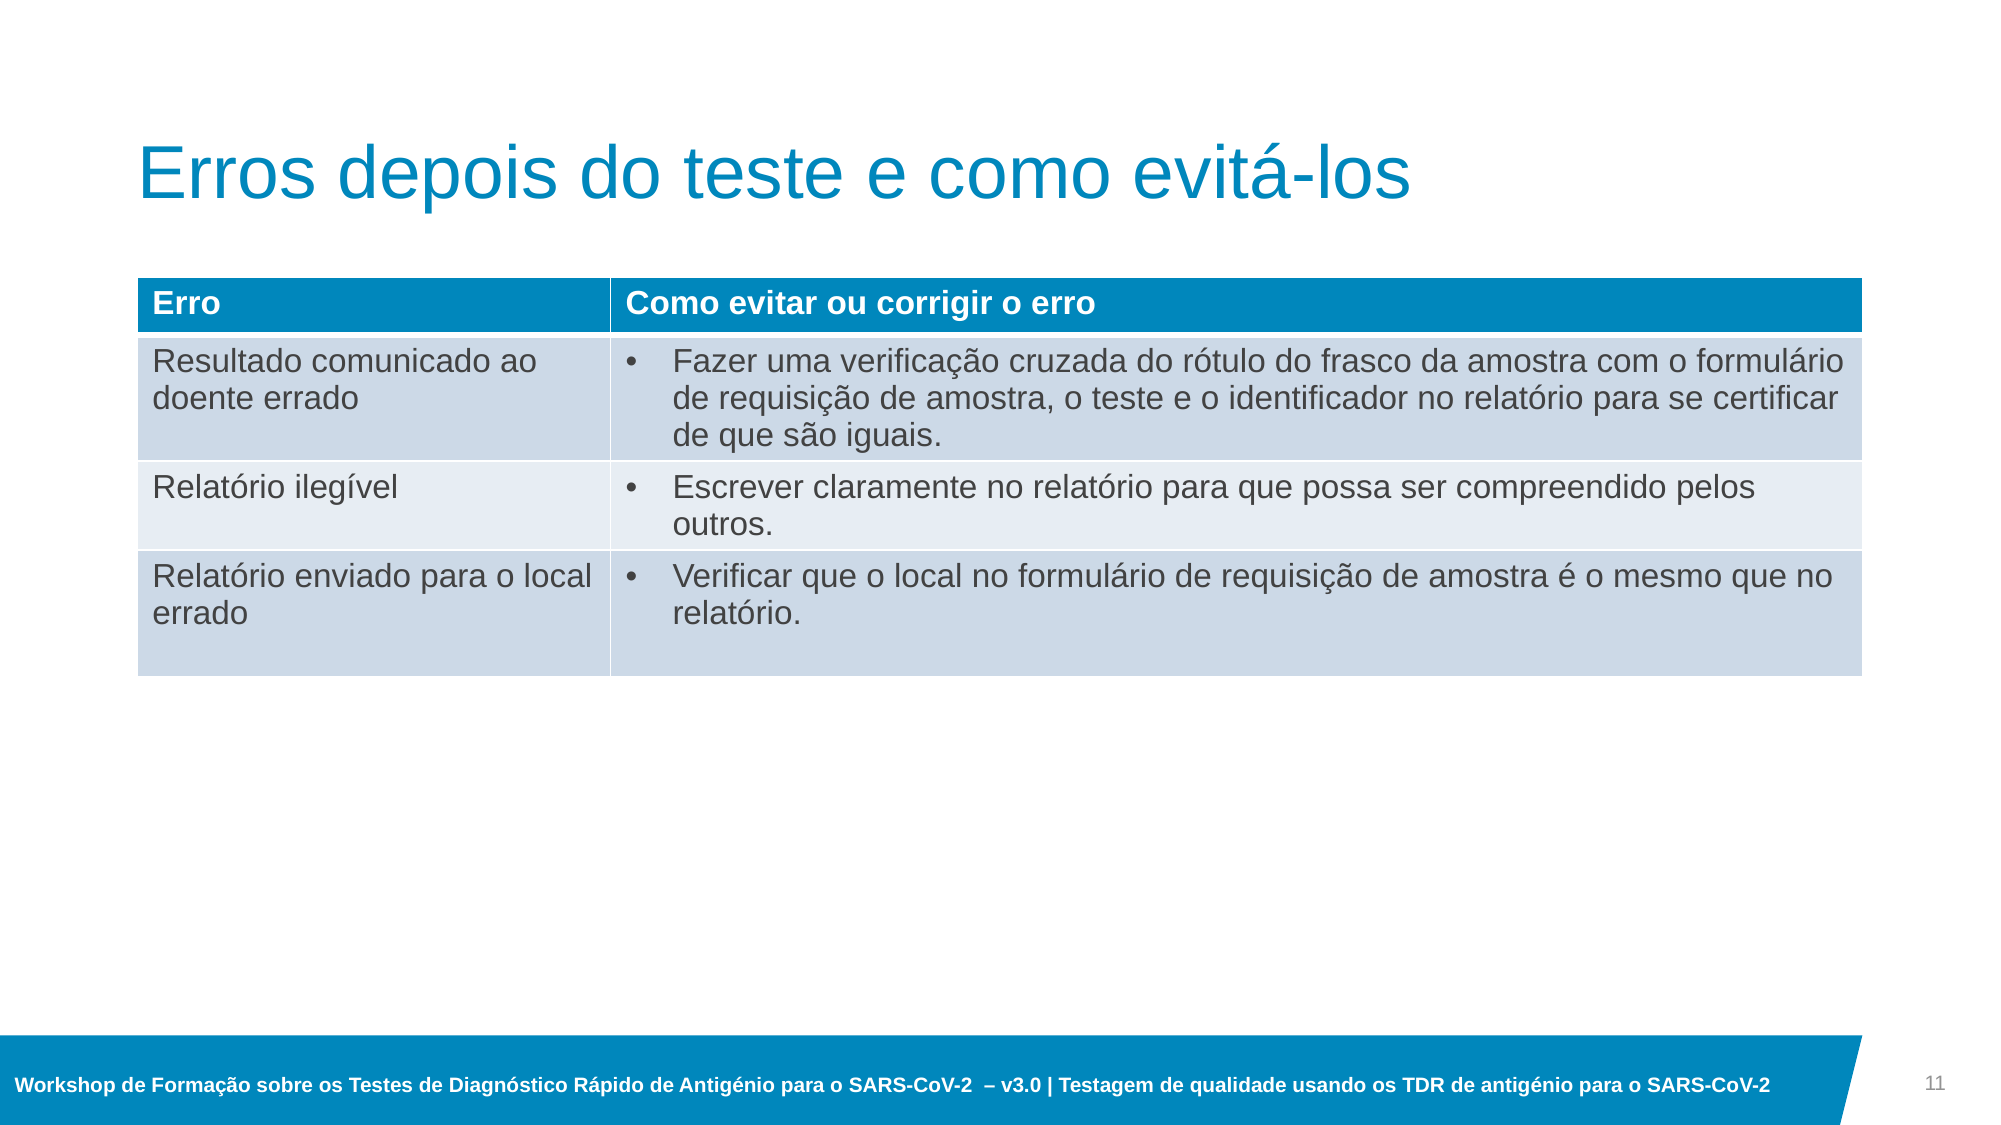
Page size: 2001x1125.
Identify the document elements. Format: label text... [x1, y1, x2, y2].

table_cell Relatório enviado para o local errado [138, 551, 610, 676]
table_header Como evitar ou corrigir o erro [611, 278, 1862, 332]
table_cell Resultado comunicado ao doente errado [138, 338, 610, 460]
slide_number 11 [1862, 1035, 1947, 1125]
title Erros depois do teste e como evitá-los [137, 59, 1863, 215]
table_cell Fazer uma verificação cruzada do rótulo do frasco da amostra com o formulário de requisição de amostra, o teste e o identificador no relatório para se certificar de que são iguais. [611, 338, 1862, 460]
table_cell Escrever claramente no relatório para que possa ser compreendido pelos outros. [611, 462, 1862, 549]
table_cell Verificar que o local no formulário de requisição de amostra é o mesmo que no relatório. [611, 551, 1862, 676]
table_cell Relatório ilegível [138, 462, 610, 549]
footer Workshop de Formação sobre os Testes de Diagnóstico Rápido de Antigénio para o SARS-CoV-2 – v3.0 | Testagem de qualidade usando os TDR de antigénio para o SARS-CoV-2 [14, 1042, 1796, 1125]
table_header Erro [138, 278, 610, 332]
